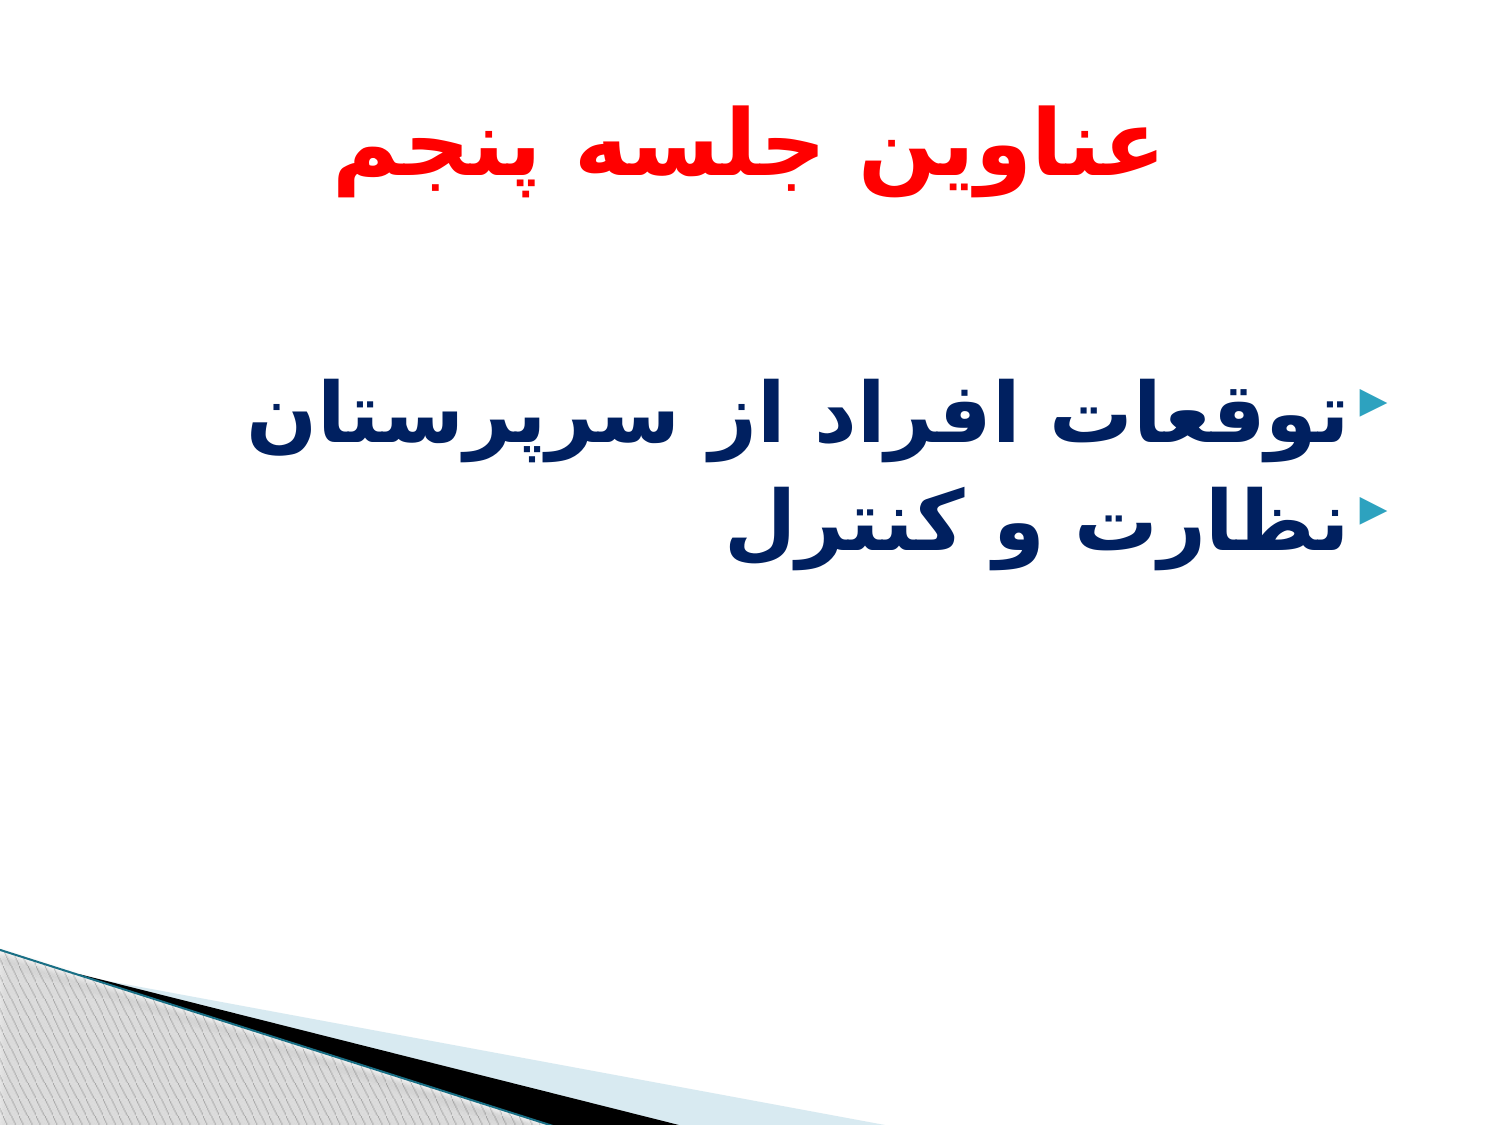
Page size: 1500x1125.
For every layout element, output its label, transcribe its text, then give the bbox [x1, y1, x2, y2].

list توقعات افراد از سرپرستان نظارت و کنترل [75, 243, 1425, 986]
title عناوین جلسه پنجم [75, 45, 1425, 233]
